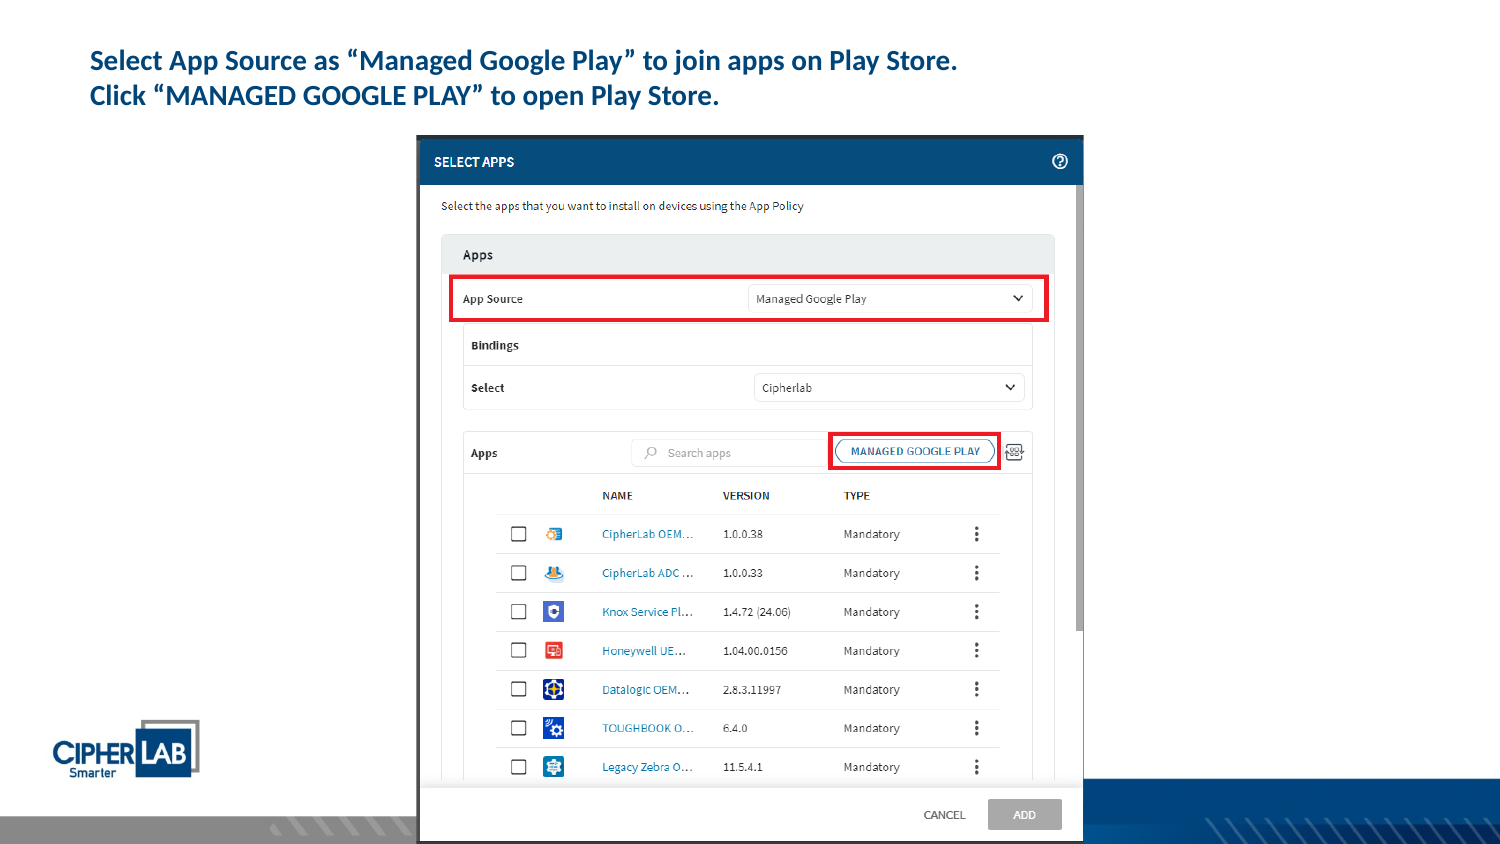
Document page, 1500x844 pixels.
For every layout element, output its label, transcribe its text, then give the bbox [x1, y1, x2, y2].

picture [0, 0, 1500, 844]
title Select App Source as “Managed Google Play” to join apps on Play Store. Click “MANAGED GOOGLE PLAY” to open Play Store. [75, 33, 1447, 175]
